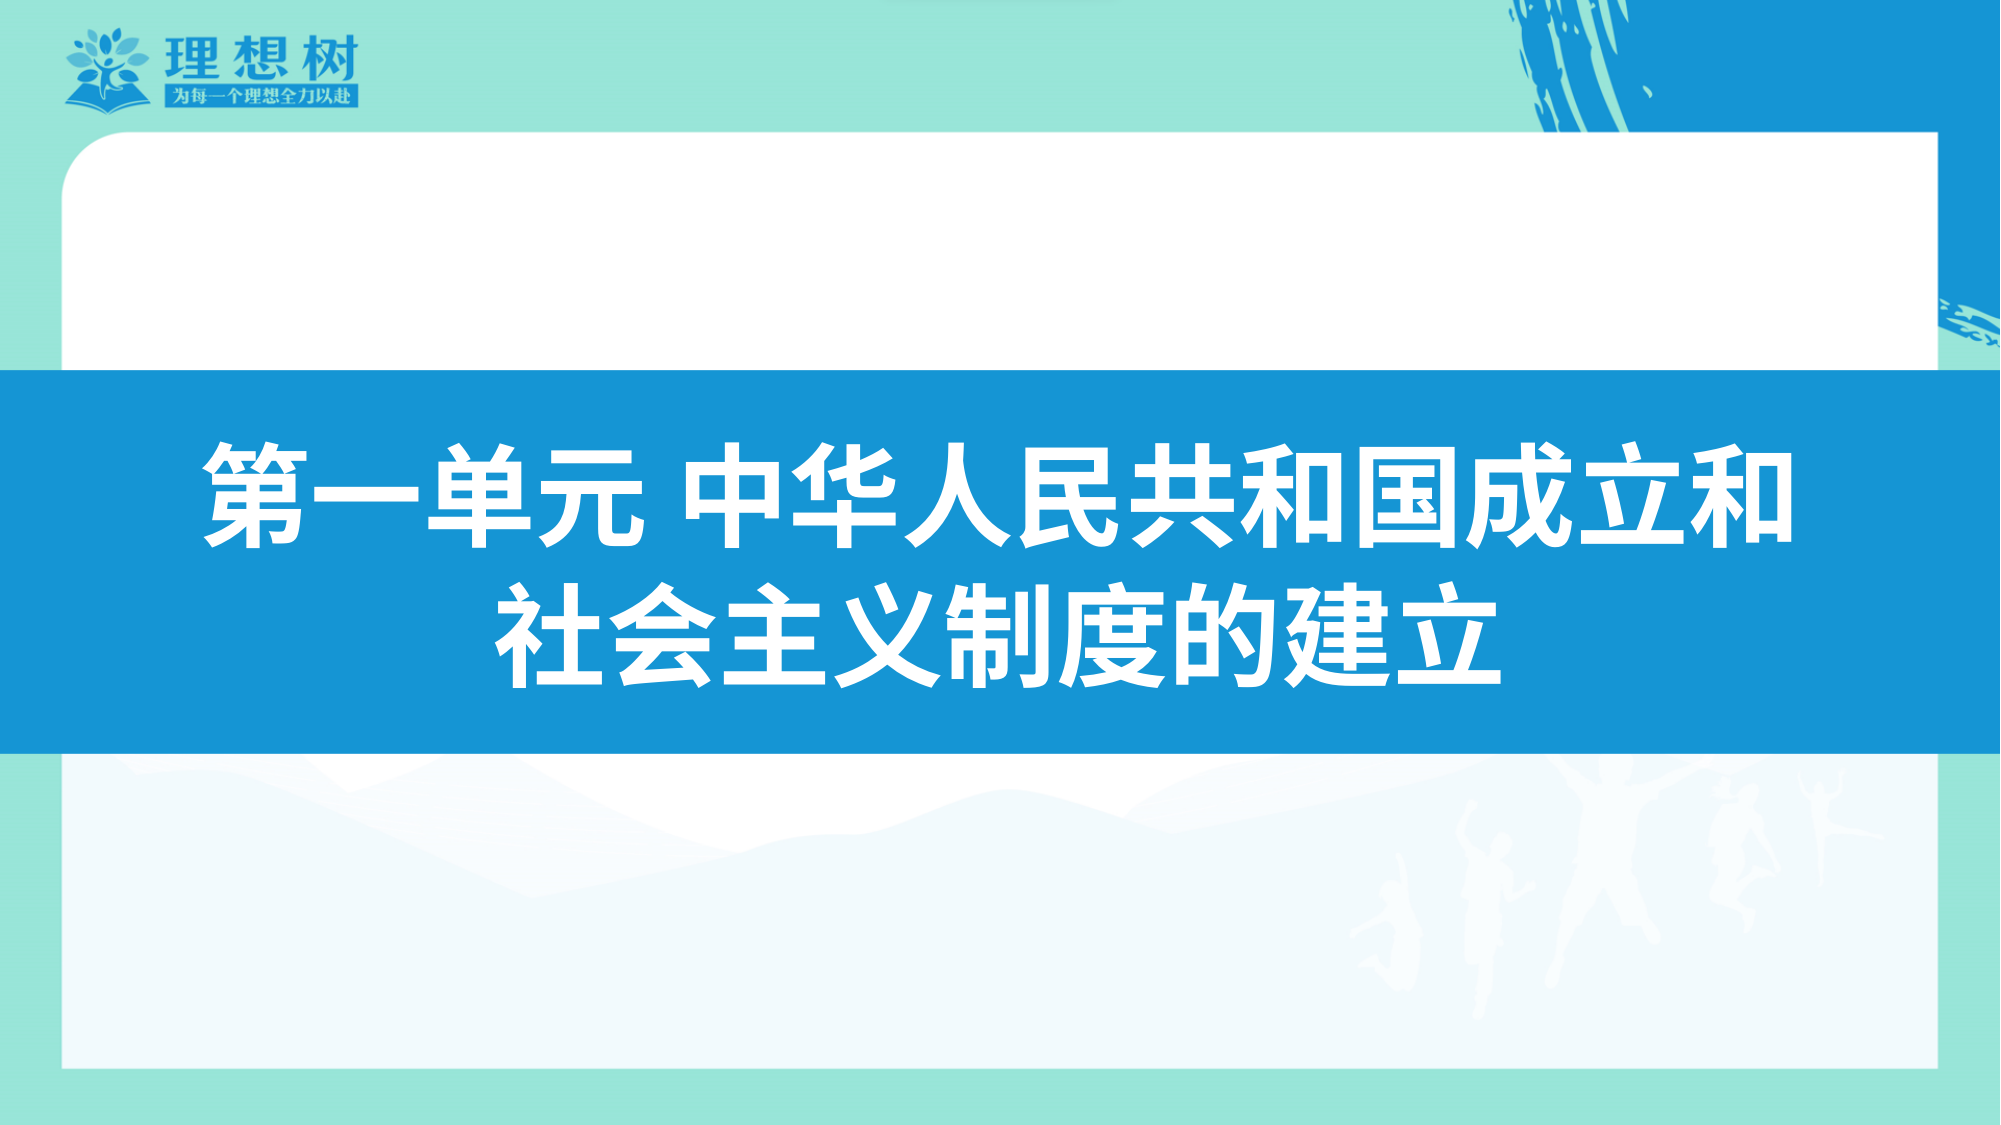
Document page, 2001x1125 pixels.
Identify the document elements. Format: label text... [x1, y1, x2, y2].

picture [0, 0, 2000, 1125]
text_box 第一单元 中华人民共和国成立和 社会主义制度的建立 [131, 427, 1868, 699]
